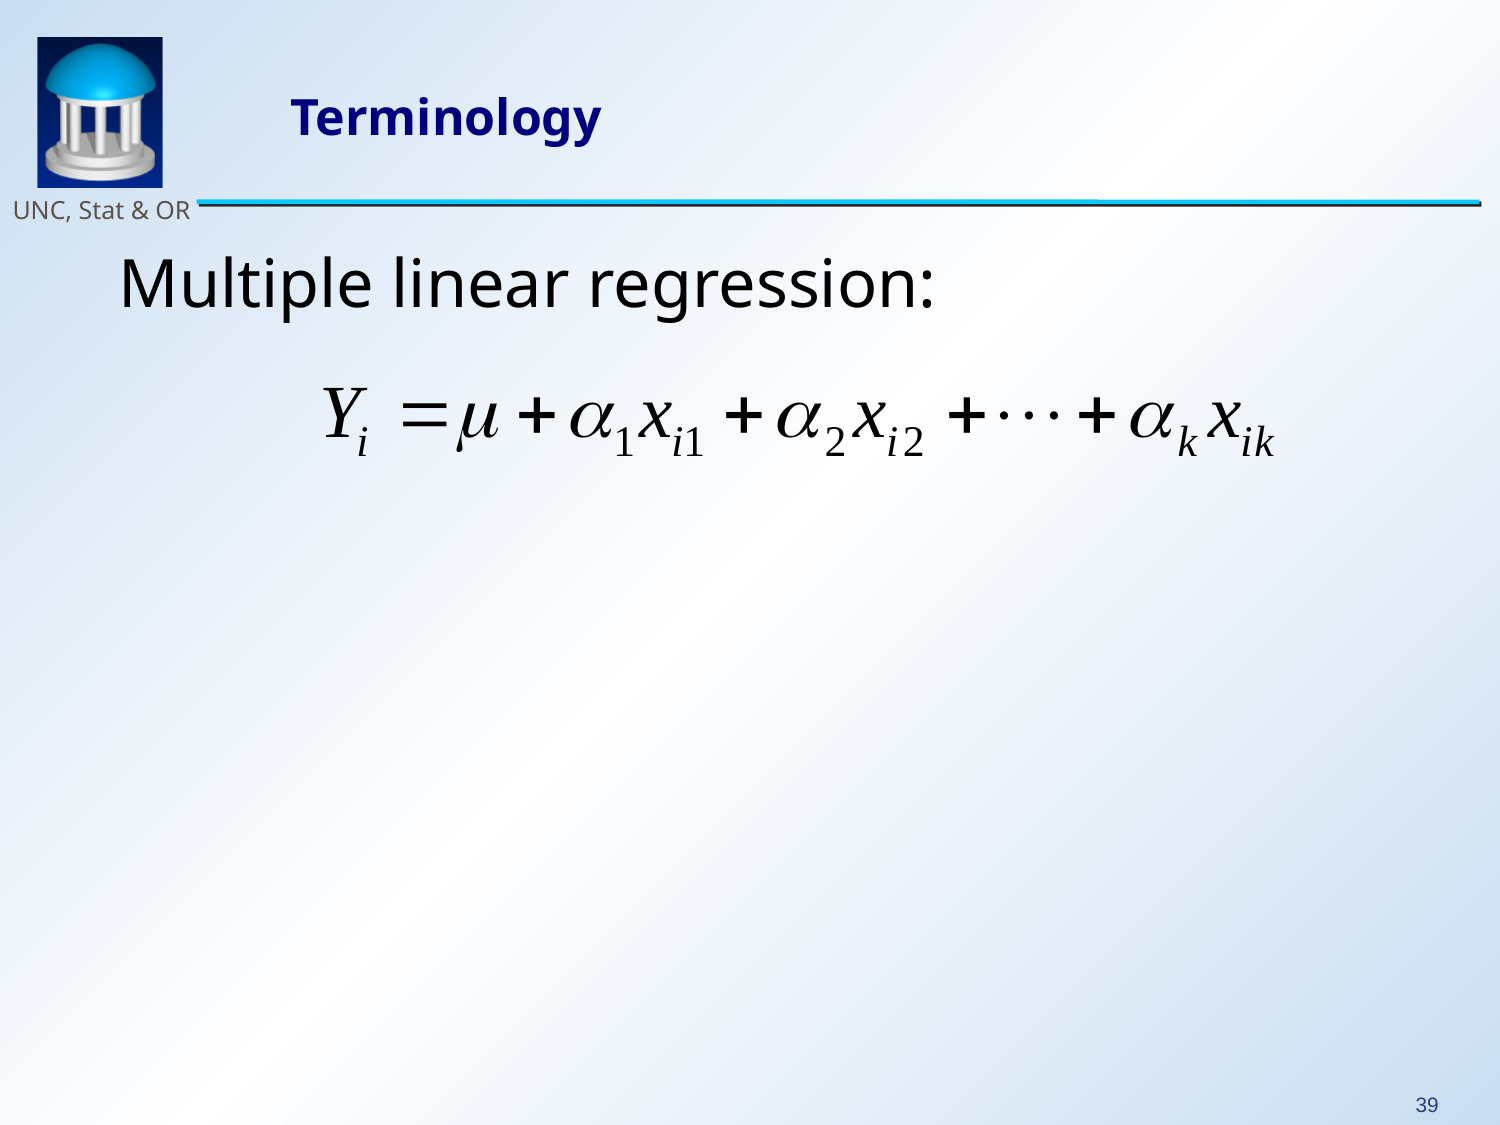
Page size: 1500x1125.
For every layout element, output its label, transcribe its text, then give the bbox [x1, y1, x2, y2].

list Multiple linear regression: [103, 224, 1432, 1076]
title Terminology [274, 74, 1448, 156]
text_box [312, 362, 1288, 476]
